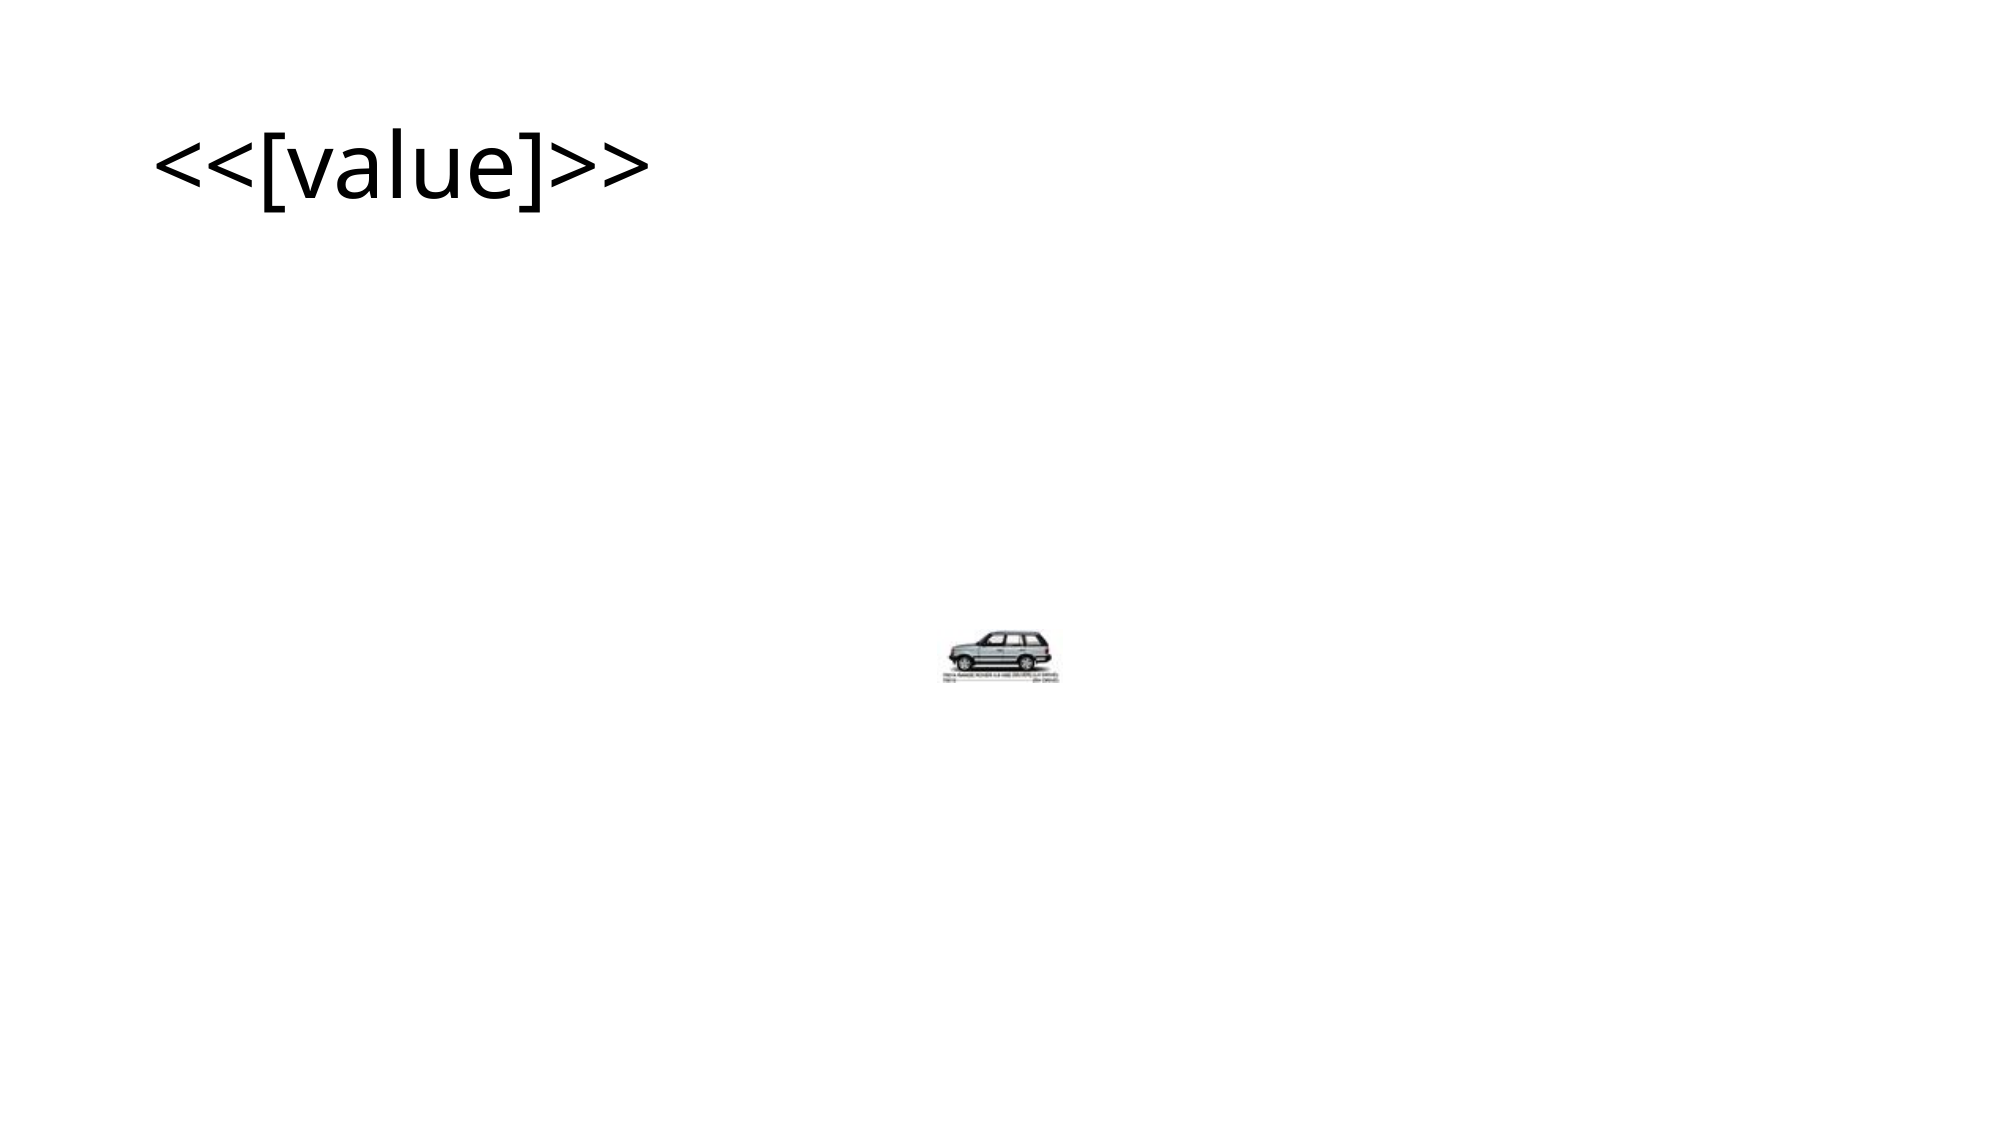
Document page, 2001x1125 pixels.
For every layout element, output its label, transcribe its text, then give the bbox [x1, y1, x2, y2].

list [937, 629, 1063, 683]
title <<[value]>> [137, 59, 1863, 278]
